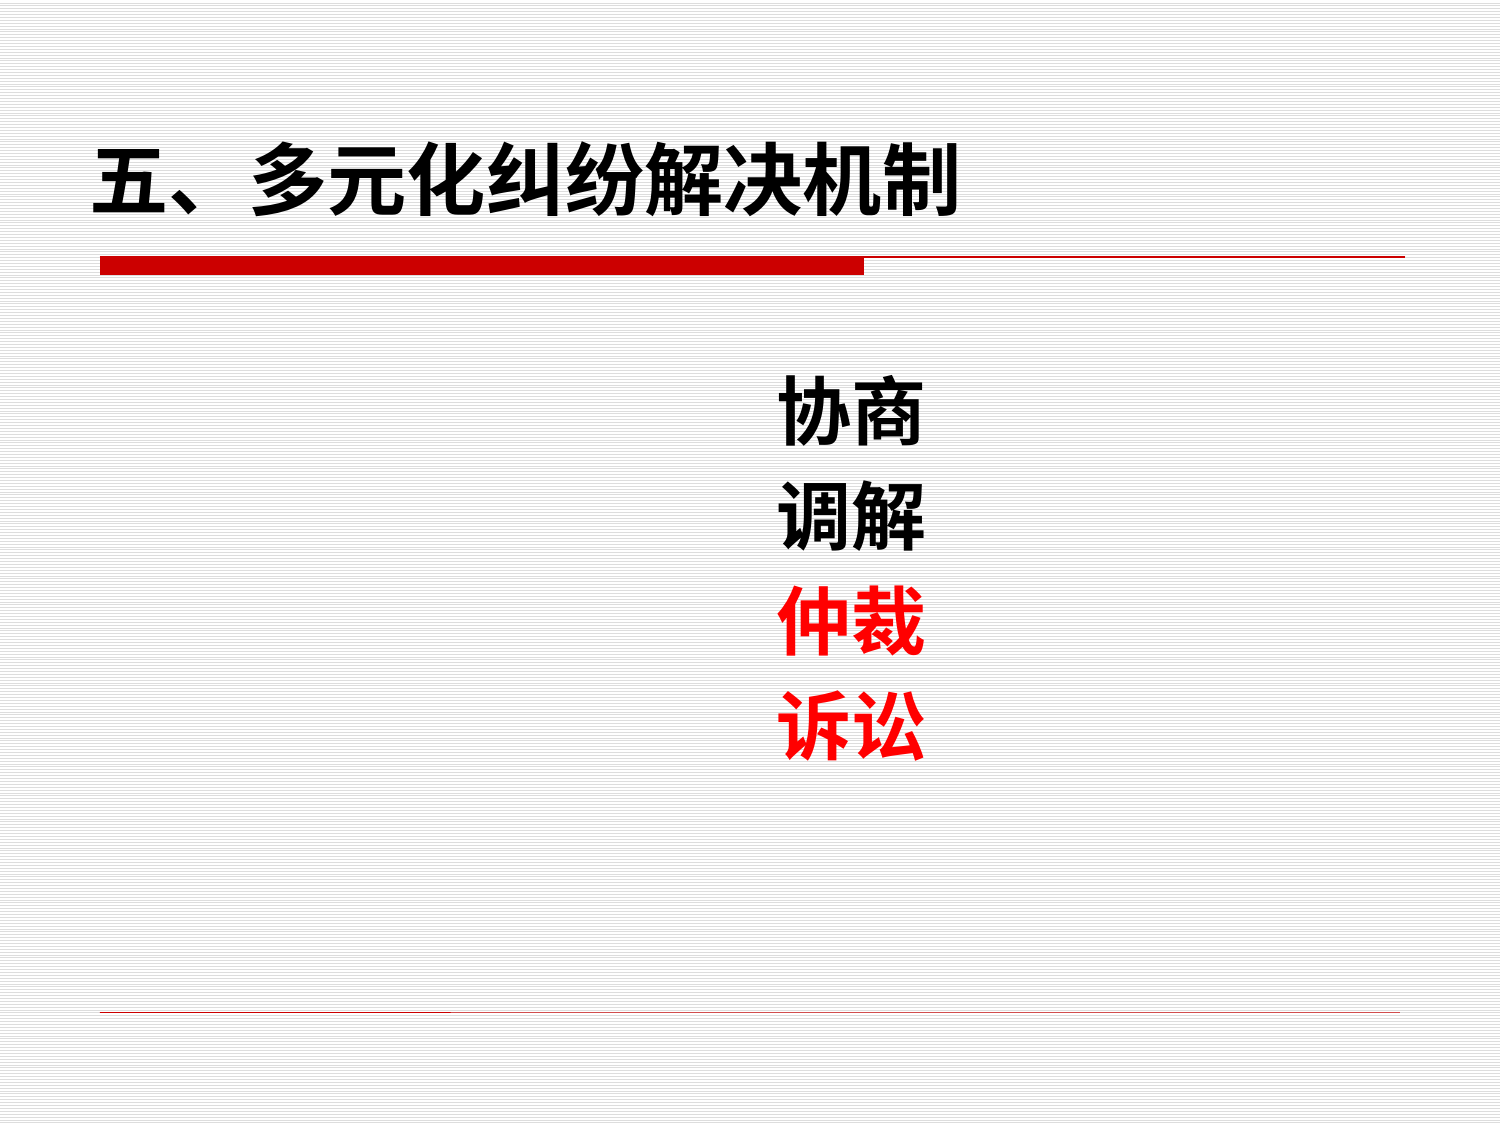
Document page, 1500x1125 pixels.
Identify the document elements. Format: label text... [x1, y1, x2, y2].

list 协商 调解 仲裁 诉讼 [761, 356, 1426, 1006]
title 五、多元化纠纷解决机制 [74, 44, 1426, 233]
